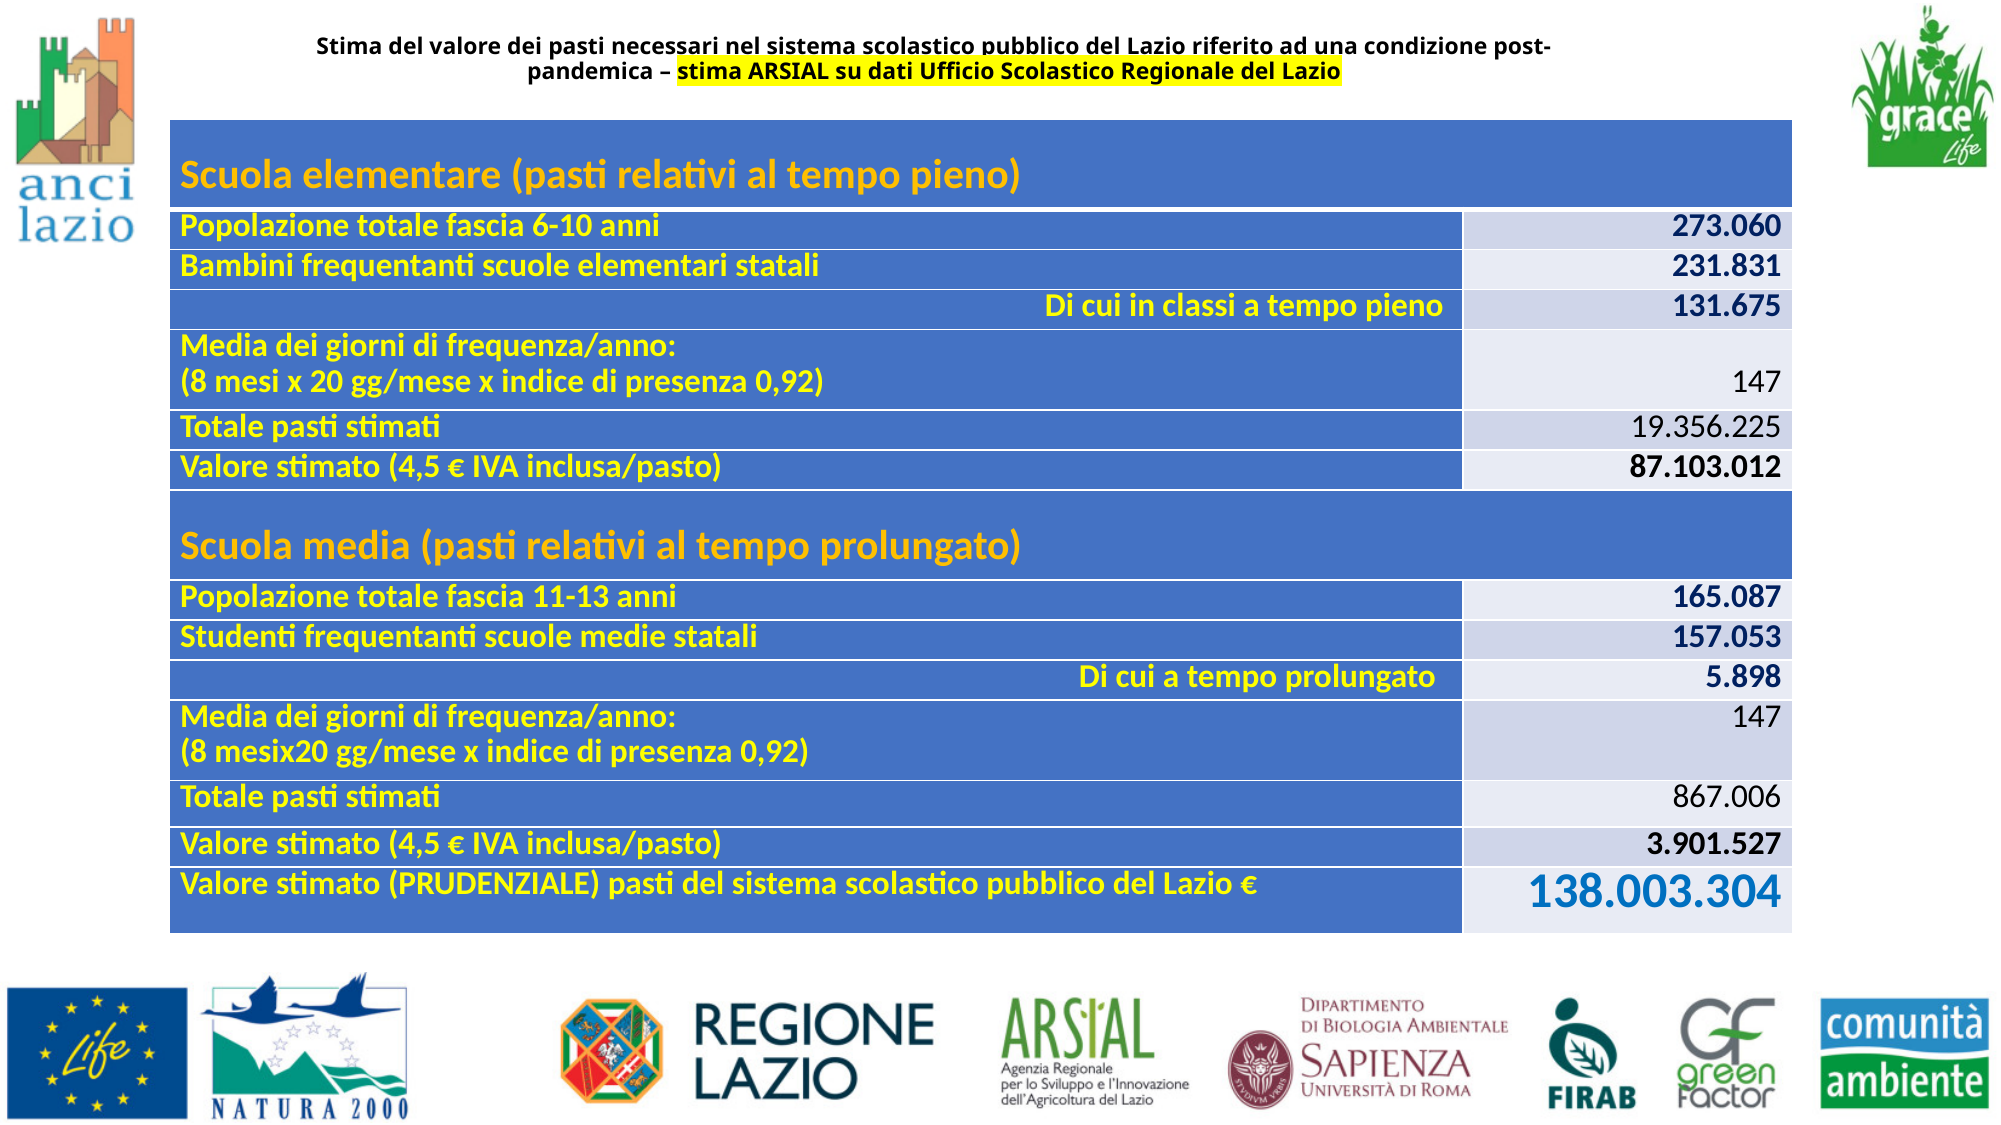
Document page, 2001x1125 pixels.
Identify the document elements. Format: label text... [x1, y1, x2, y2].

table_cell Studenti frequentanti scuole medie statali [170, 621, 1462, 659]
table_cell 231.831 [1464, 250, 1792, 289]
picture [0, 972, 2000, 1123]
table_cell Totale pasti stimati [170, 781, 1462, 826]
table_cell 3.901.527 [1464, 828, 1792, 866]
table_cell Valore stimato (4,5 € IVA inclusa/pasto) [170, 828, 1462, 866]
table_cell Popolazione totale fascia 6-10 anni [170, 212, 1462, 249]
table_cell 138.003.304 [1464, 868, 1792, 933]
table_cell Popolazione totale fascia 11-13 anni [170, 581, 1462, 619]
table_cell 273.060 [1464, 212, 1792, 249]
picture [1851, 3, 1996, 169]
table_cell Di cui in classi a tempo pieno [170, 290, 1462, 329]
table_cell 131.675 [1464, 290, 1792, 329]
table_cell Media dei giorni di frequenza/anno: (8 mesi x 20 gg/mese x indice di presenza 0,92) [170, 330, 1462, 409]
table_cell 147 [1464, 330, 1792, 409]
title Stima del valore dei pasti necessari nel sistema scolastico pubblico del Lazio riferito ad una condizione post-pandemica – stima ARSIAL su dati Ufficio Scolastico Regionale del Lazio [259, 27, 1610, 118]
table_cell 147 [1464, 701, 1792, 780]
table_cell 165.087 [1464, 581, 1792, 619]
table_cell 867.006 [1464, 781, 1792, 826]
table_cell Scuola media (pasti relativi al tempo prolungato) [170, 491, 1792, 579]
table_cell Media dei giorni di frequenza/anno: (8 mesix20 gg/mese x indice di presenza 0,92) [170, 701, 1462, 780]
table_cell 19.356.225 [1464, 411, 1792, 449]
table_cell Valore stimato (4,5 € IVA inclusa/pasto) [170, 451, 1462, 489]
table_cell Bambini frequentanti scuole elementari statali [170, 250, 1462, 289]
table_header Scuola elementare (pasti relativi al tempo pieno) [170, 120, 1792, 207]
table_cell Valore stimato (PRUDENZIALE) pasti del sistema scolastico pubblico del Lazio € [170, 868, 1462, 933]
table_cell Totale pasti stimati [170, 411, 1462, 449]
picture [5, 3, 138, 256]
table_cell 87.103.012 [1464, 451, 1792, 489]
table_cell 5.898 [1464, 661, 1792, 699]
table_cell 157.053 [1464, 621, 1792, 659]
table_cell Di cui a tempo prolungato [170, 661, 1462, 699]
